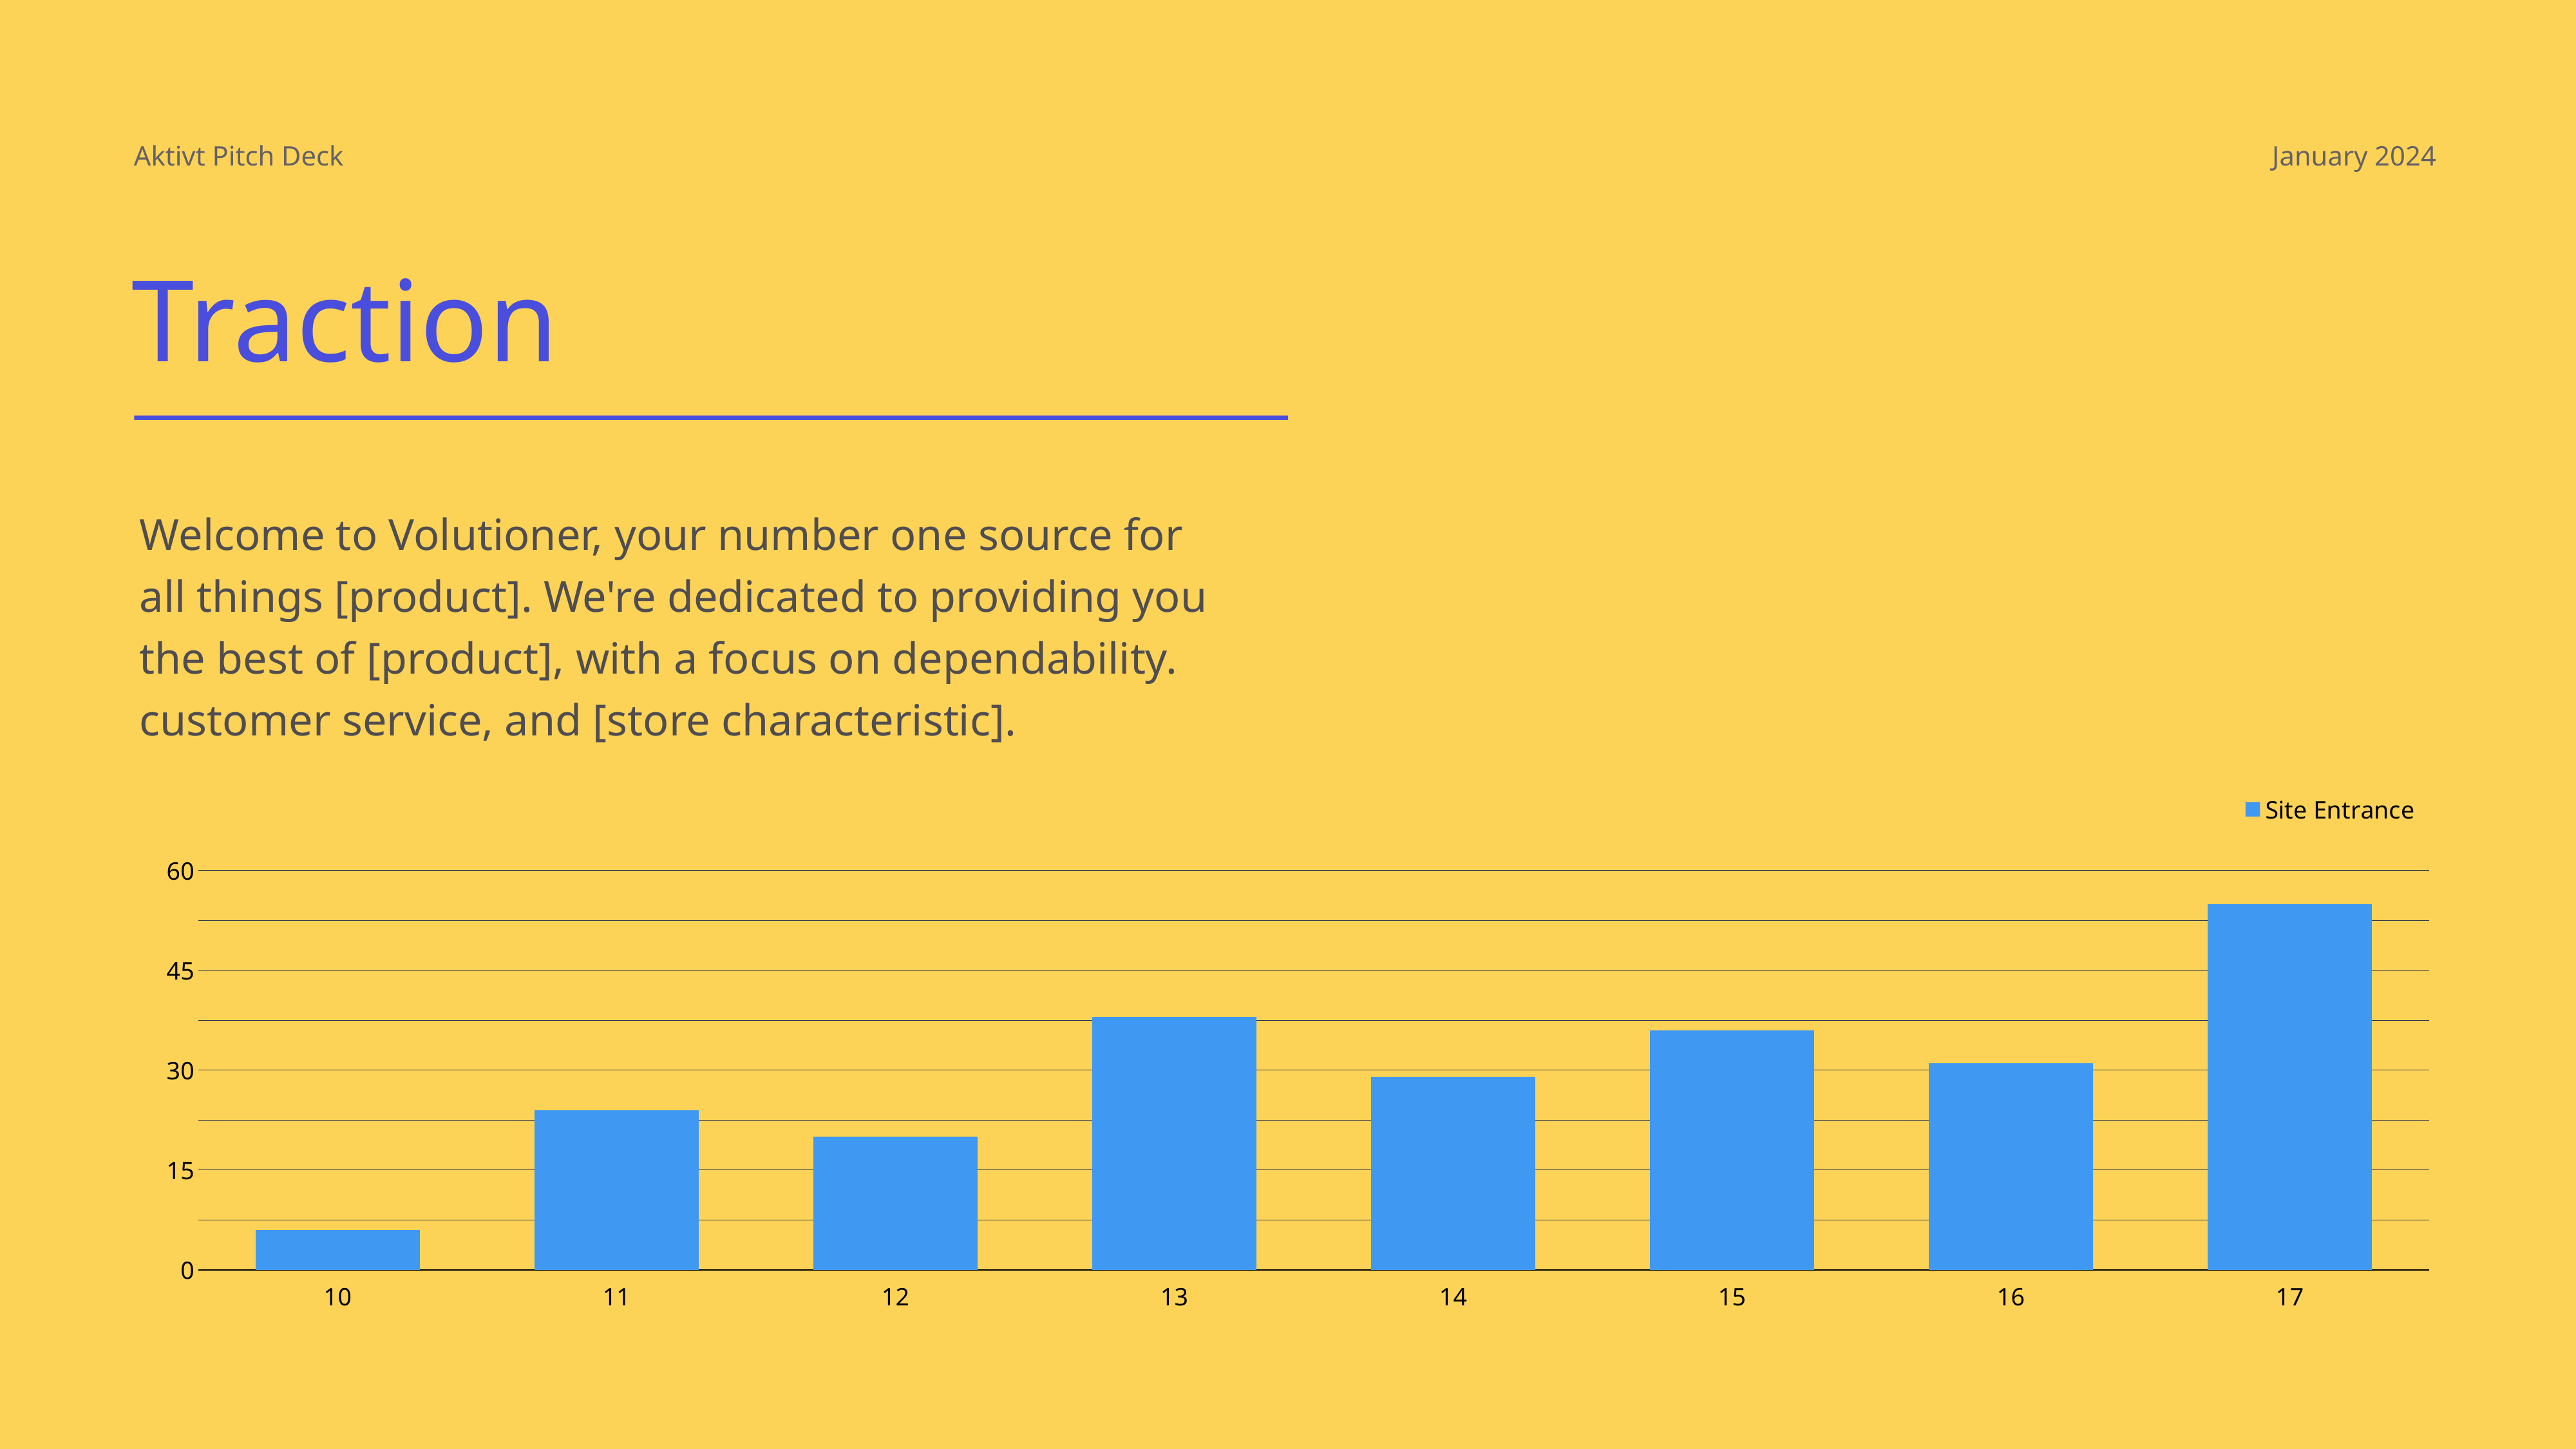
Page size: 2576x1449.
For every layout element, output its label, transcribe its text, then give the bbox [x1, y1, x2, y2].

text_box Aktivt Pitch Deck [128, 133, 349, 177]
text_box [134, 415, 1289, 420]
text_box January 2024 [2266, 133, 2442, 177]
chart [149, 788, 2441, 1318]
text_box Traction [126, 243, 564, 390]
text_box Welcome to Volutioner, your number one source for all things [product]. We're dedicated to providing you the best of [product], with a focus on dependability. customer service, and [store characteristic]. [134, 491, 1227, 750]
